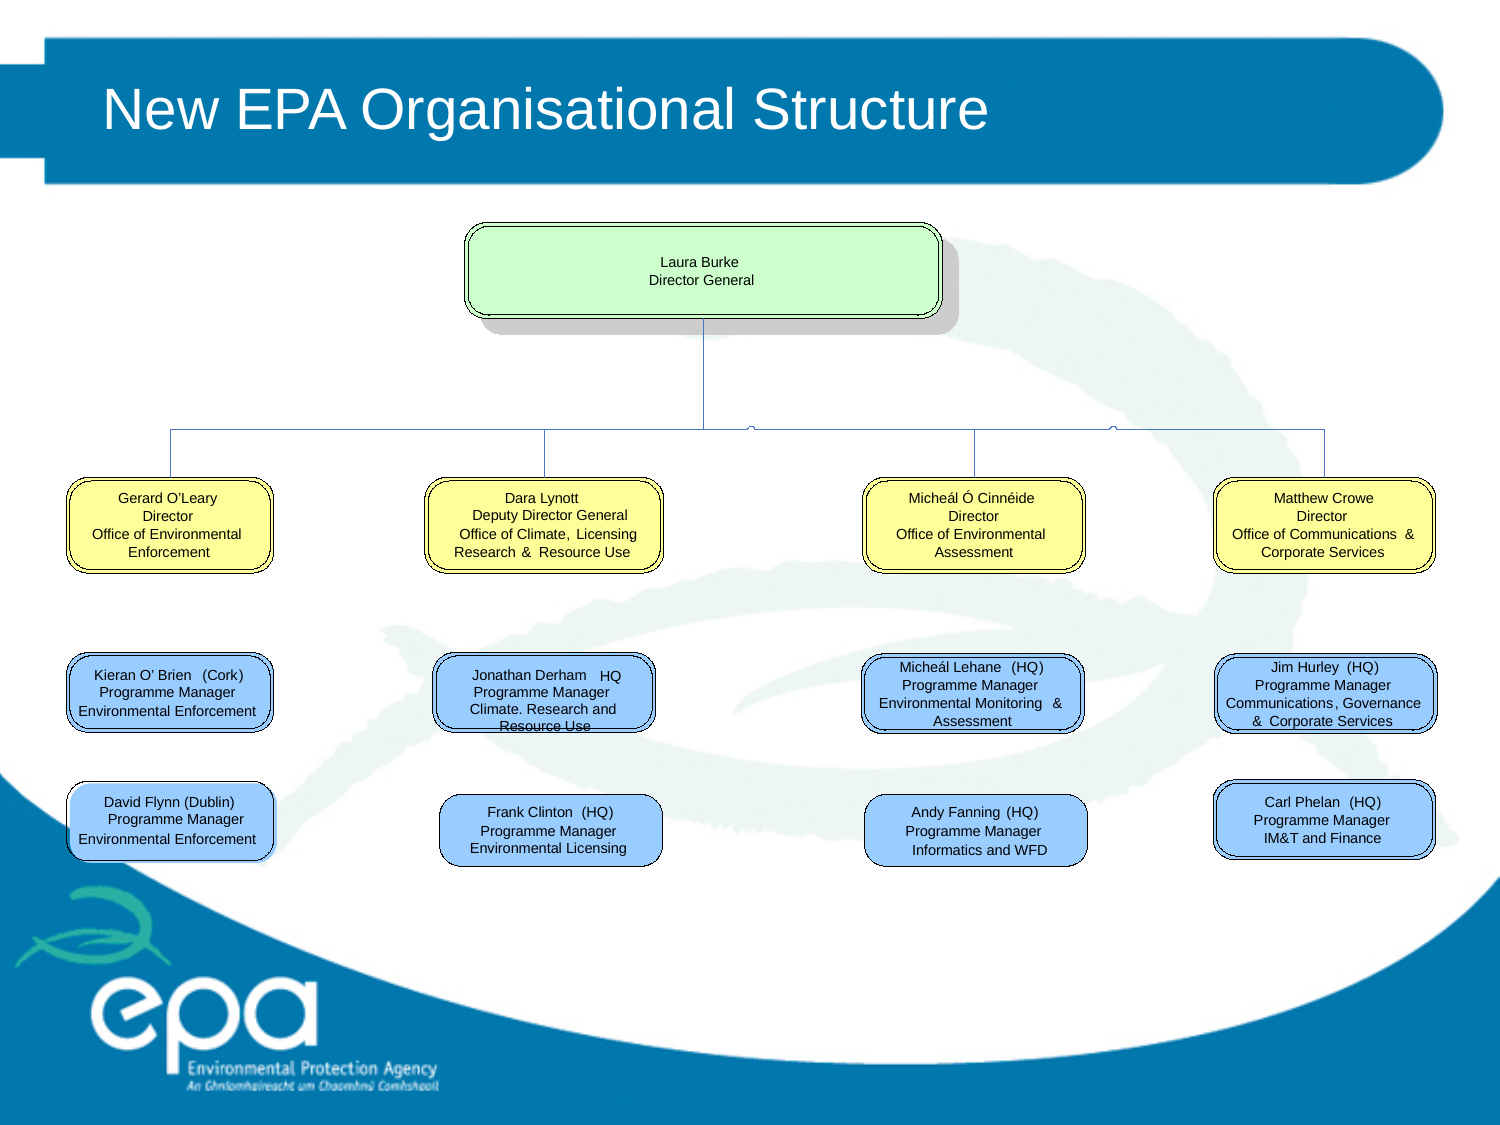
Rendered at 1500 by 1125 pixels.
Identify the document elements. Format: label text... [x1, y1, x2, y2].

title New EPA Organisational Structure [87, 49, 1363, 154]
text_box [0, 155, 1500, 1125]
picture [0, 0, 1500, 155]
